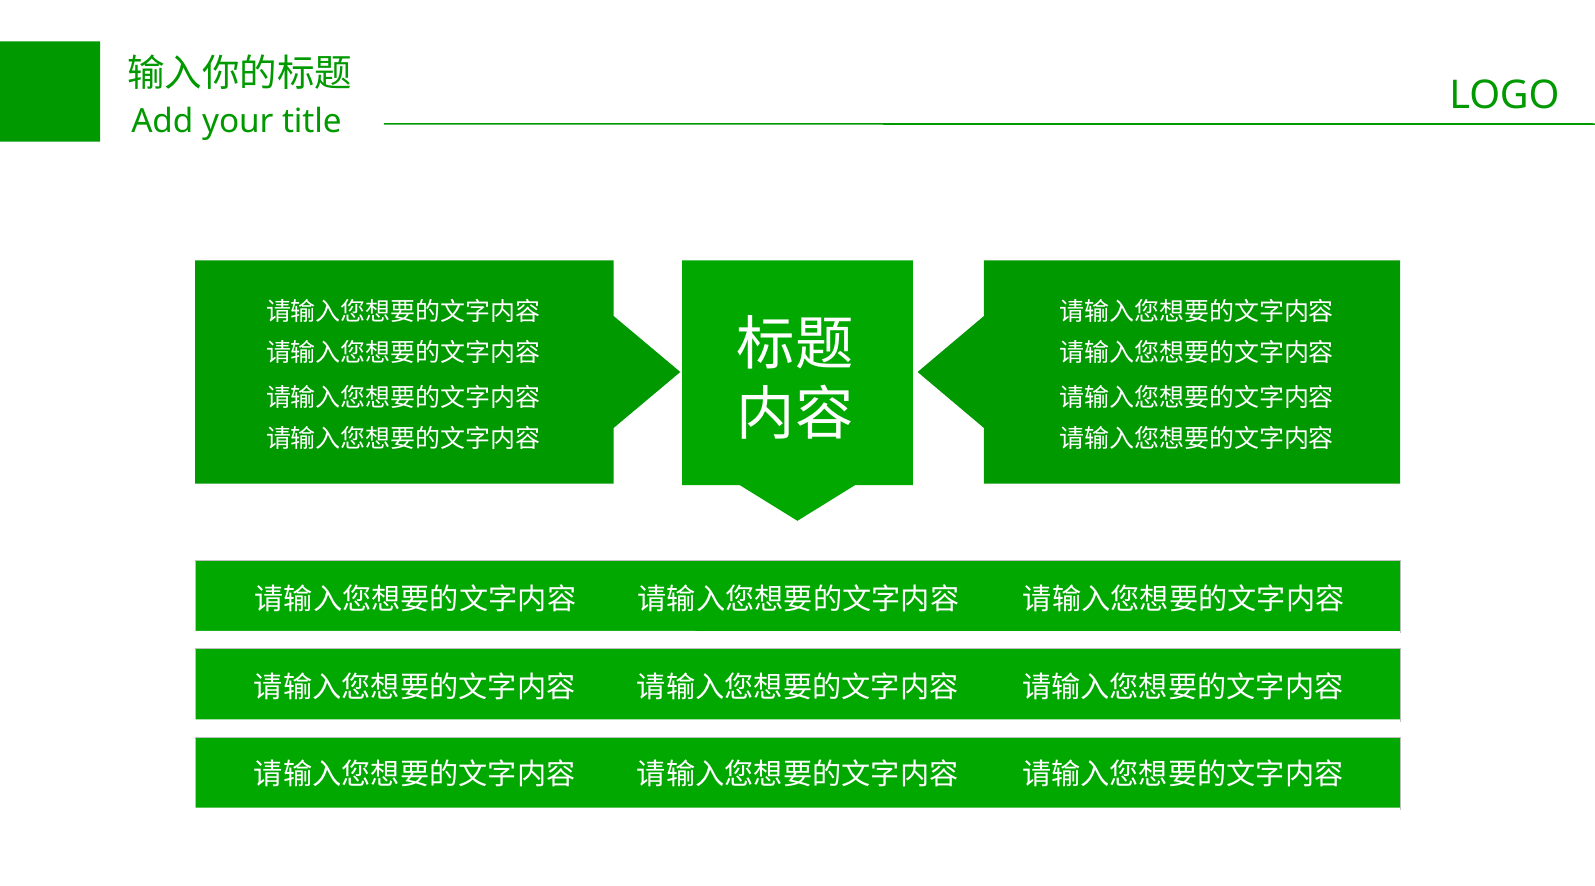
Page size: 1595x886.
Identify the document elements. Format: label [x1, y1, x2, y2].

text_box [194, 648, 1401, 722]
text_box [917, 260, 1401, 485]
text_box [194, 559, 1401, 633]
text_box [681, 260, 913, 522]
text_box [194, 260, 679, 485]
text_box [194, 736, 1401, 810]
